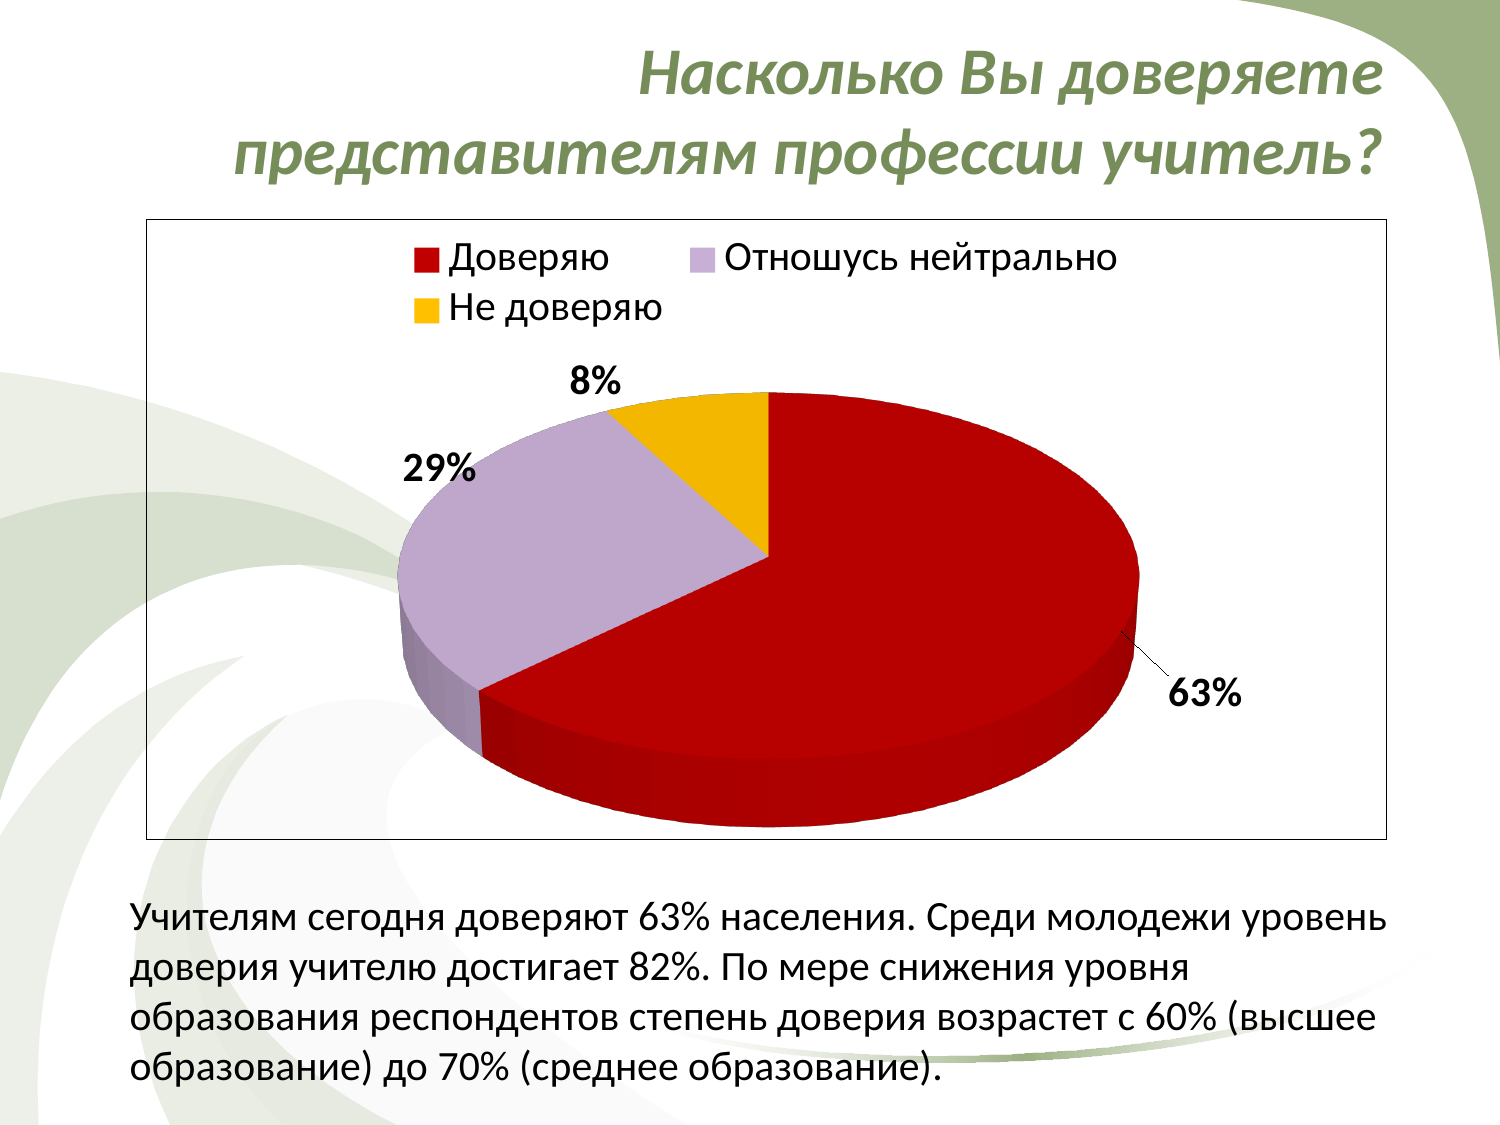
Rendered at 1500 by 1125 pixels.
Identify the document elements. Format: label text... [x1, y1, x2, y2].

title Насколько Вы доверяете представителям профессии учитель? [88, 19, 1400, 196]
chart [145, 219, 1387, 841]
text_box Учителям сегодня доверяют 63% населения. Среди молодежи уровень доверия учителю достигает 82%. По мере снижения уровня образования респондентов степень доверия возрастет с 60% (высшее образование) до 70% (среднее образование). [114, 881, 1403, 1097]
